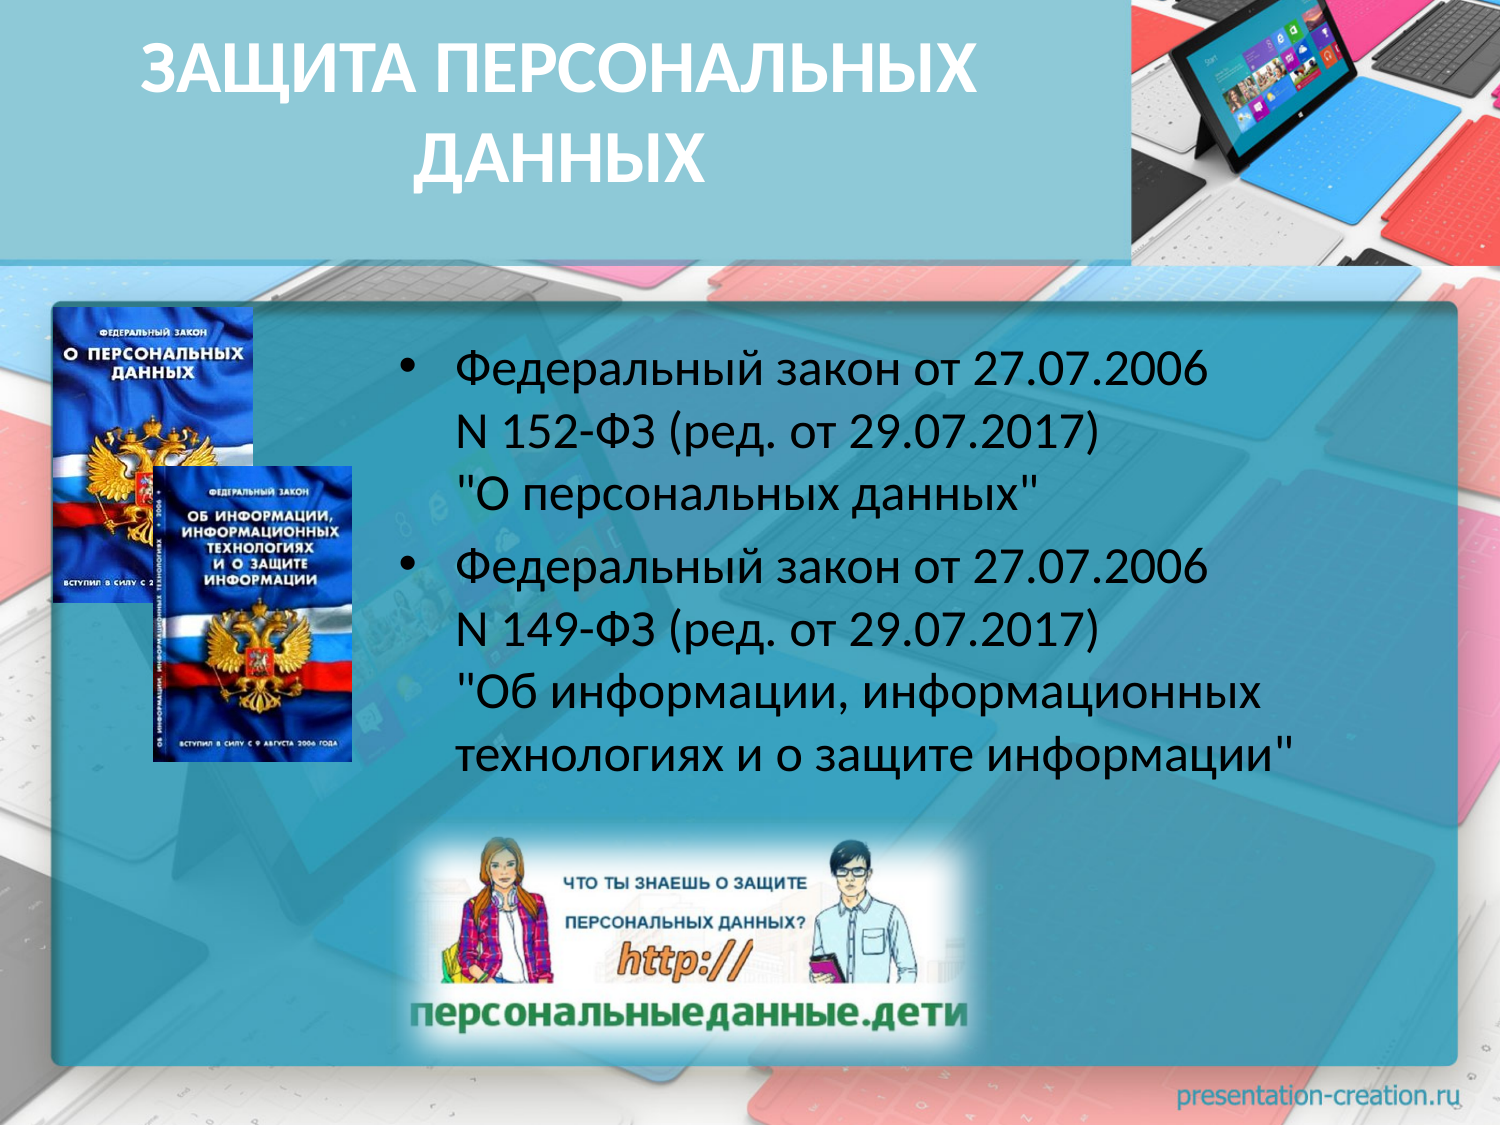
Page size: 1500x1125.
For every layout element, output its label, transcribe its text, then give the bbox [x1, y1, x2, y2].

title ЗАЩИТА ПЕРСОНАЛЬНЫХ ДАННЫХ [74, 6, 1046, 209]
picture [0, 0, 1500, 1125]
list Федеральный закон от 27.07.2006 N 152-ФЗ (ред. от 29.07.2017) "О персональных данных" Федеральный закон от 27.07.2006 N 149-ФЗ (ред. от 29.07.2017) "Об информации, информационных технологиях и о защите информации" [383, 326, 1460, 693]
